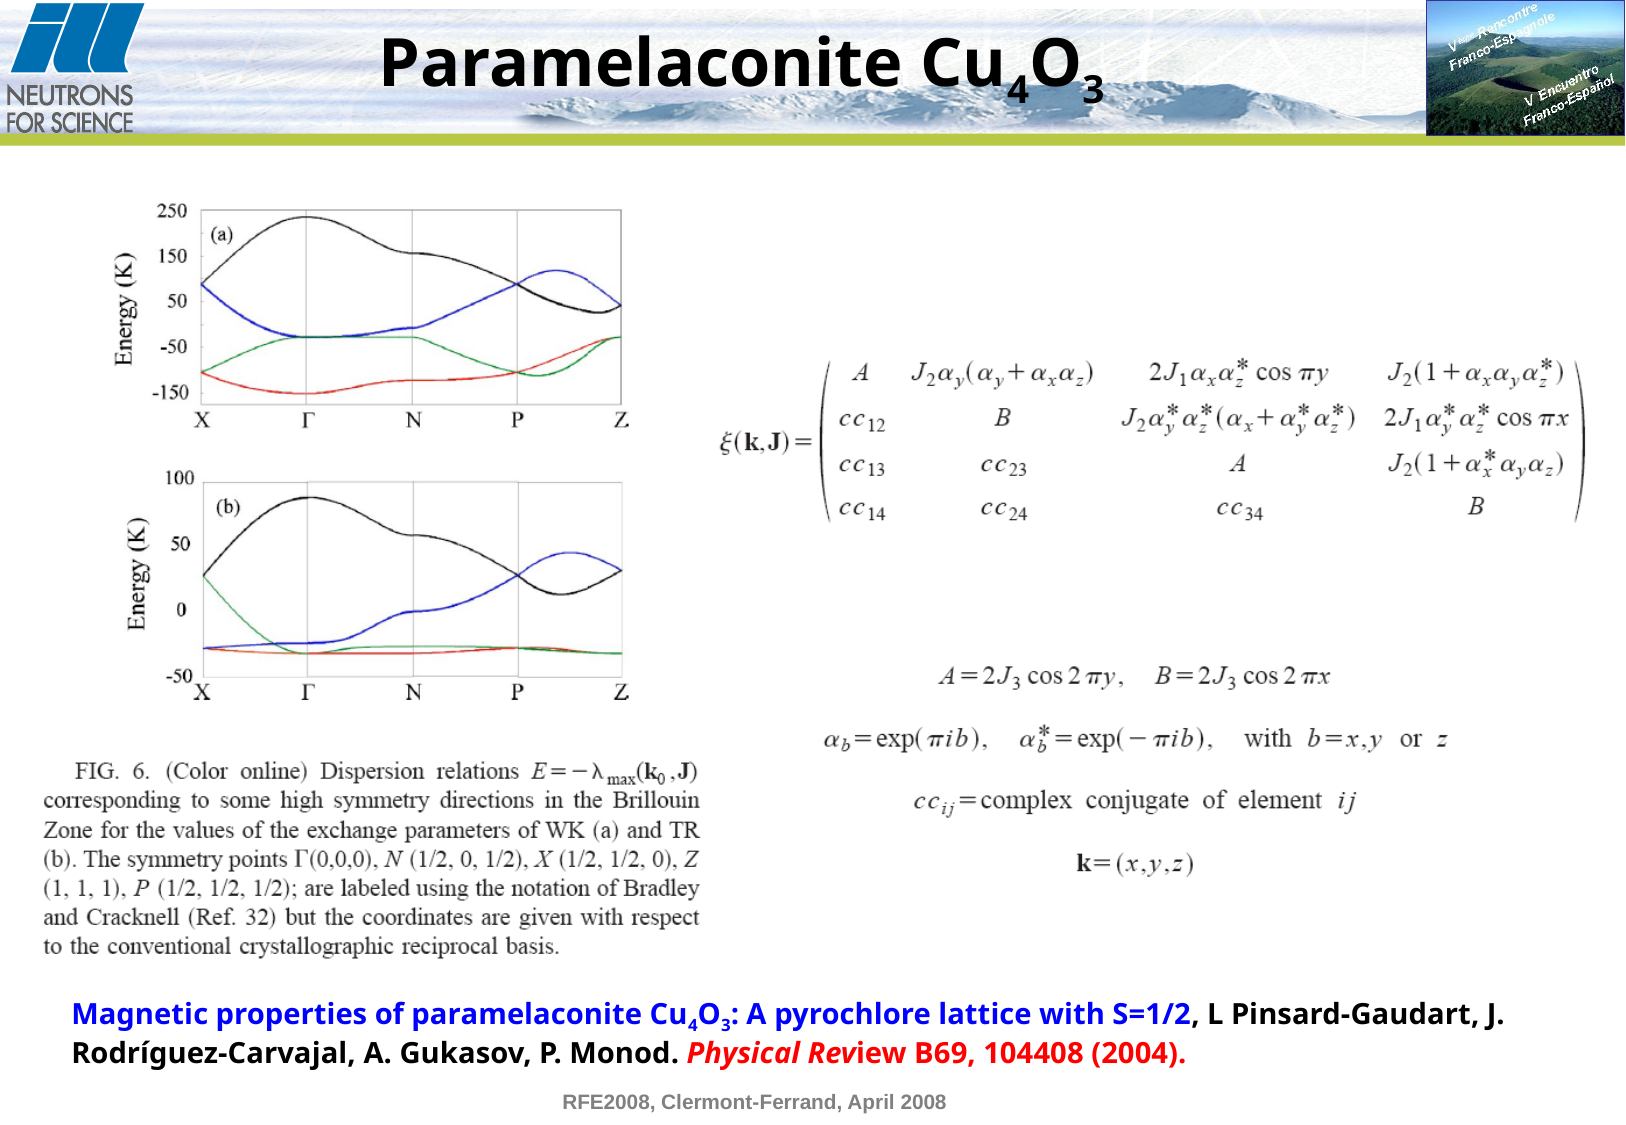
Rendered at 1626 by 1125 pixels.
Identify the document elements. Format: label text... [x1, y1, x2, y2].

title Paramelaconite Cu4O3 [162, 0, 1321, 131]
picture [0, 0, 1625, 136]
picture [0, 184, 1625, 975]
text_box Magnetic properties of paramelaconite Cu4O3: A pyrochlore lattice with S=1/2, L Pinsard-Gaudart, J. Rodríguez-Carvajal, A. Gukasov, P. Monod. Physical Review B69, 104408 (2004). [56, 987, 1534, 1078]
picture [812, 656, 1462, 890]
